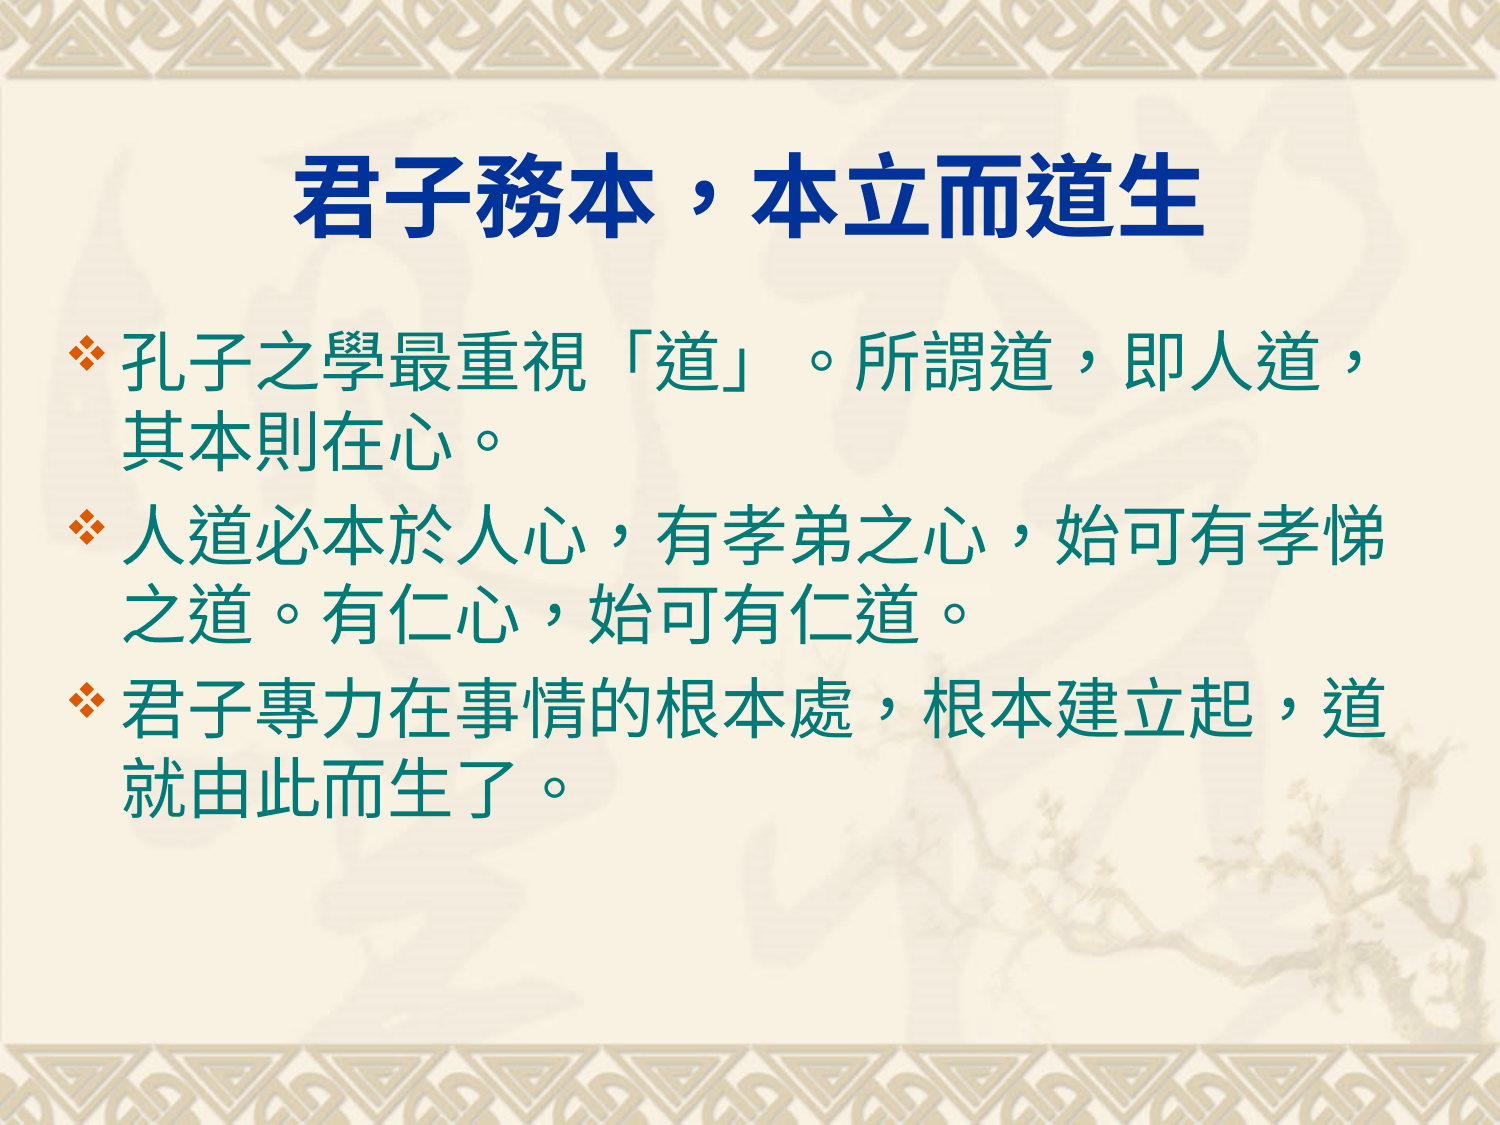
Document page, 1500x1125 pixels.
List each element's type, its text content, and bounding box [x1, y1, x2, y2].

list 孔子之學最重視「道」。所謂道，即人道，其本則在心。 人道必本於人心，有孝弟之心，始可有孝悌之道。有仁心，始可有仁道。 君子專力在事情的根本處，根本建立起，道就由此而生了。 [49, 312, 1451, 1001]
title 君子務本，本立而道生 [49, 99, 1451, 288]
picture [0, 0, 1500, 1125]
